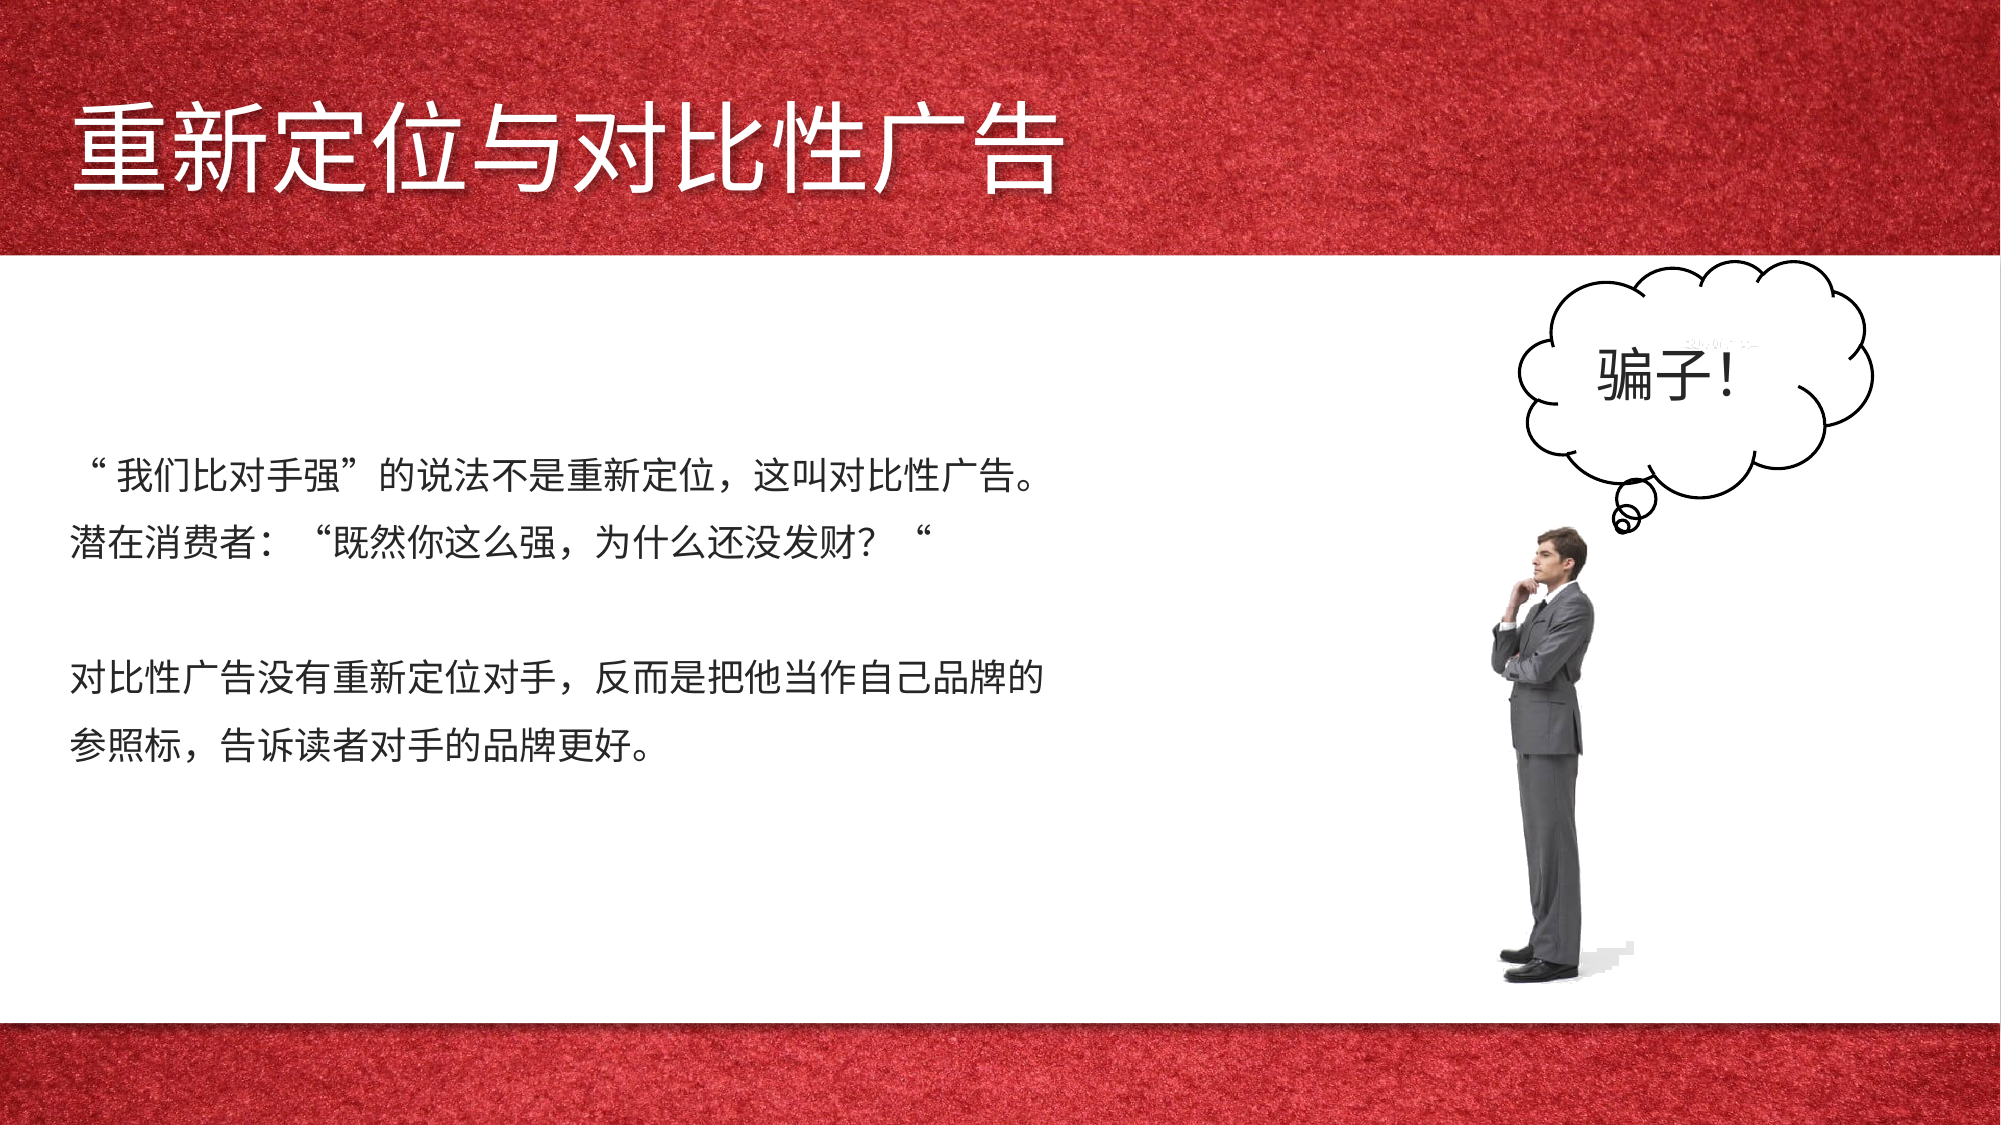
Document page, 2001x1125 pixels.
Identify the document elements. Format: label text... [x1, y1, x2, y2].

text_box 骗子！ [1549, 259, 1875, 471]
text_box “我们比对手强”的说法不是重新定位，这叫对比性广告。 潜在消费者：“既然你这么强，为什么还没发财？“ 对比性广告没有重新定位对手，反而是把他当作自己品牌的 参照标，告诉读者对手的品牌更好。 [55, 421, 1301, 842]
picture [0, 0, 2001, 255]
list 重新定位与对比性广告 [55, 78, 1154, 197]
picture [0, 1024, 2001, 1125]
picture [1306, 331, 1761, 1012]
